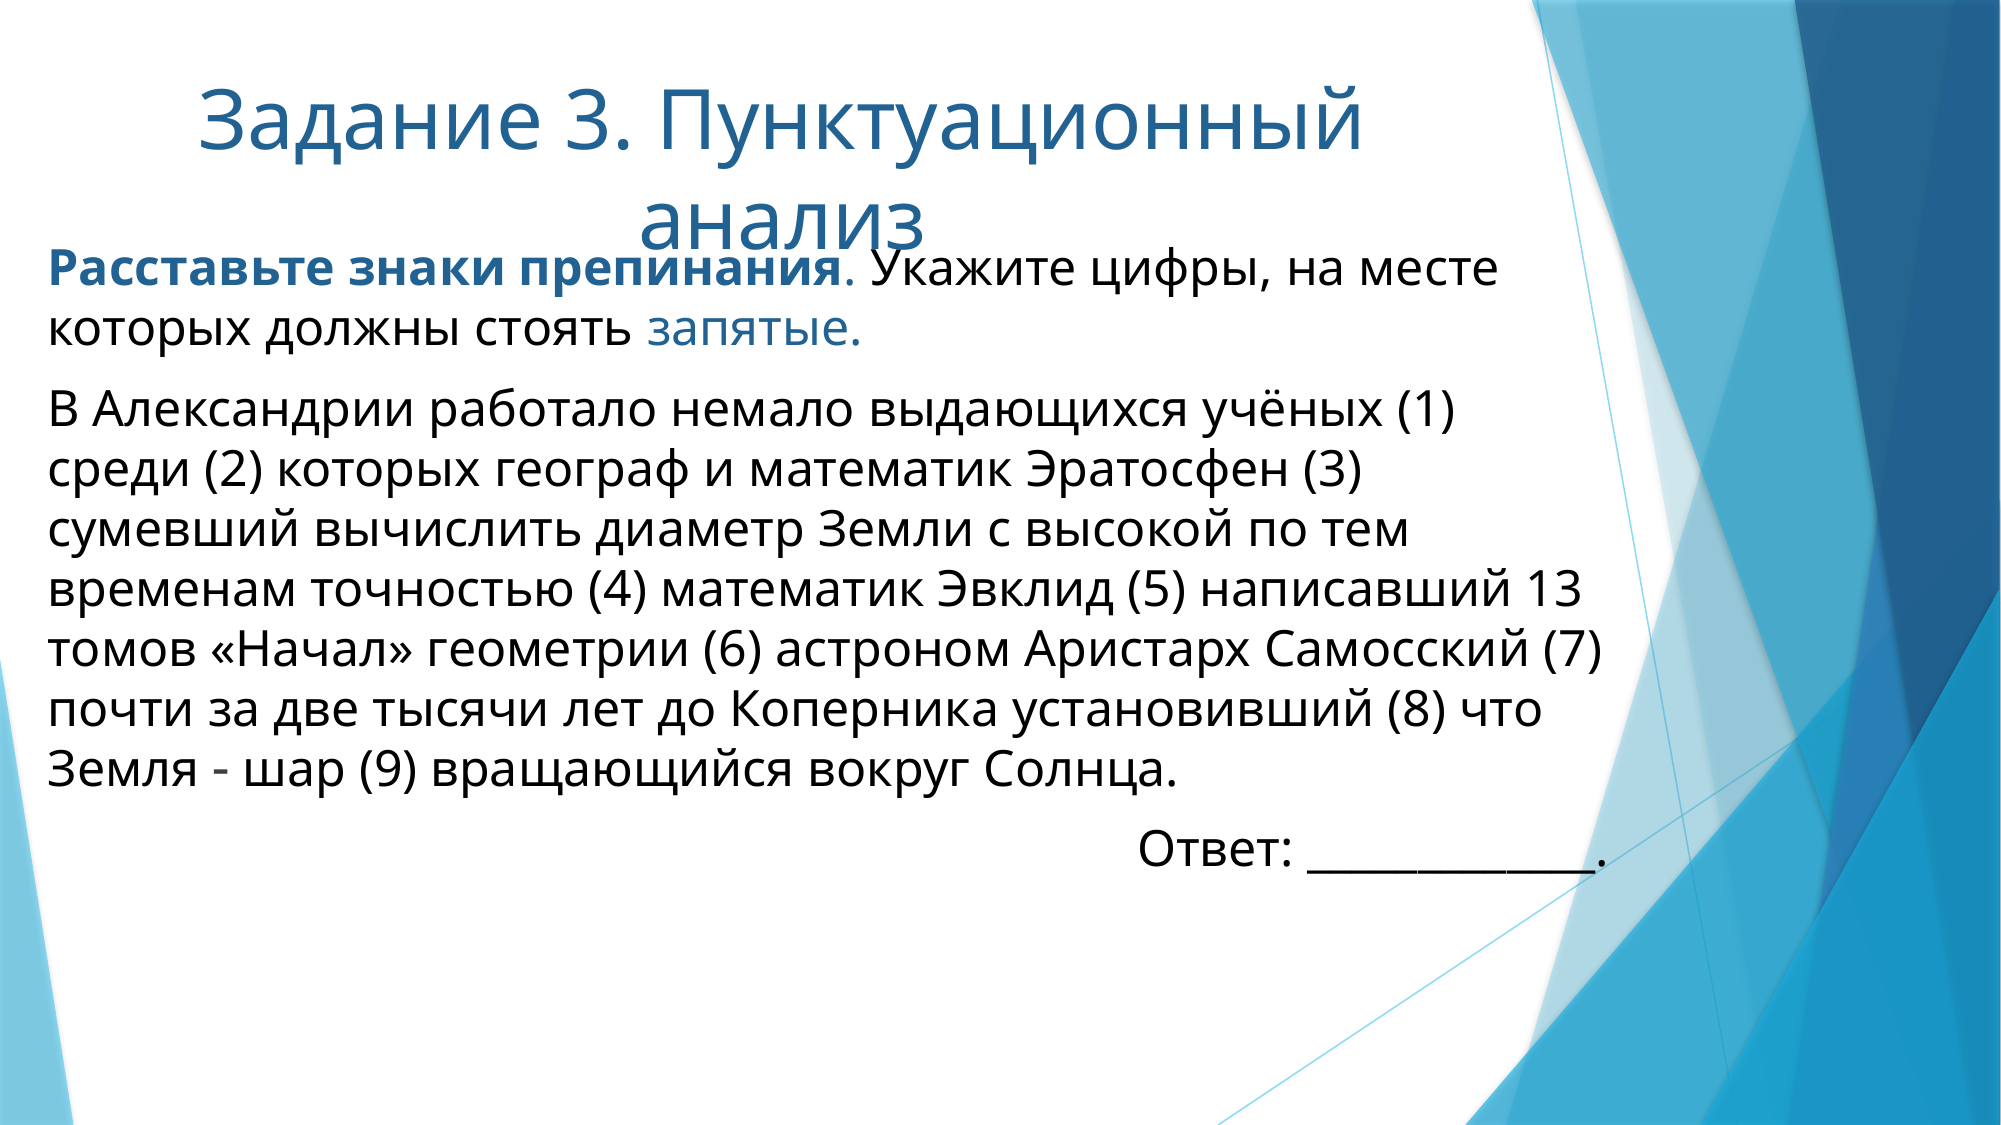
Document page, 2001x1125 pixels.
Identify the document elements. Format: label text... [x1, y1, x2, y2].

list Расставьте знаки препинания. Укажите цифры, на месте которых должны стоять запятые. В Александрии работало немало выдающихся учёных (1) среди (2) которых географ и математик Эратосфен (3) сумевший вычислить диаметр Земли с высокой по тем временам точностью (4) математик Эвклид (5) написавший 13 томов «Начал» геометрии (6) астроном Аристарх Самосский (7) почти за две тысячи лет до Коперника установивший (8) что Земля  шар (9) вращающийся вокруг Солнца. Ответ: _____________. [32, 227, 1625, 1038]
title Задание 3. Пунктуационный анализ [32, 58, 1533, 228]
